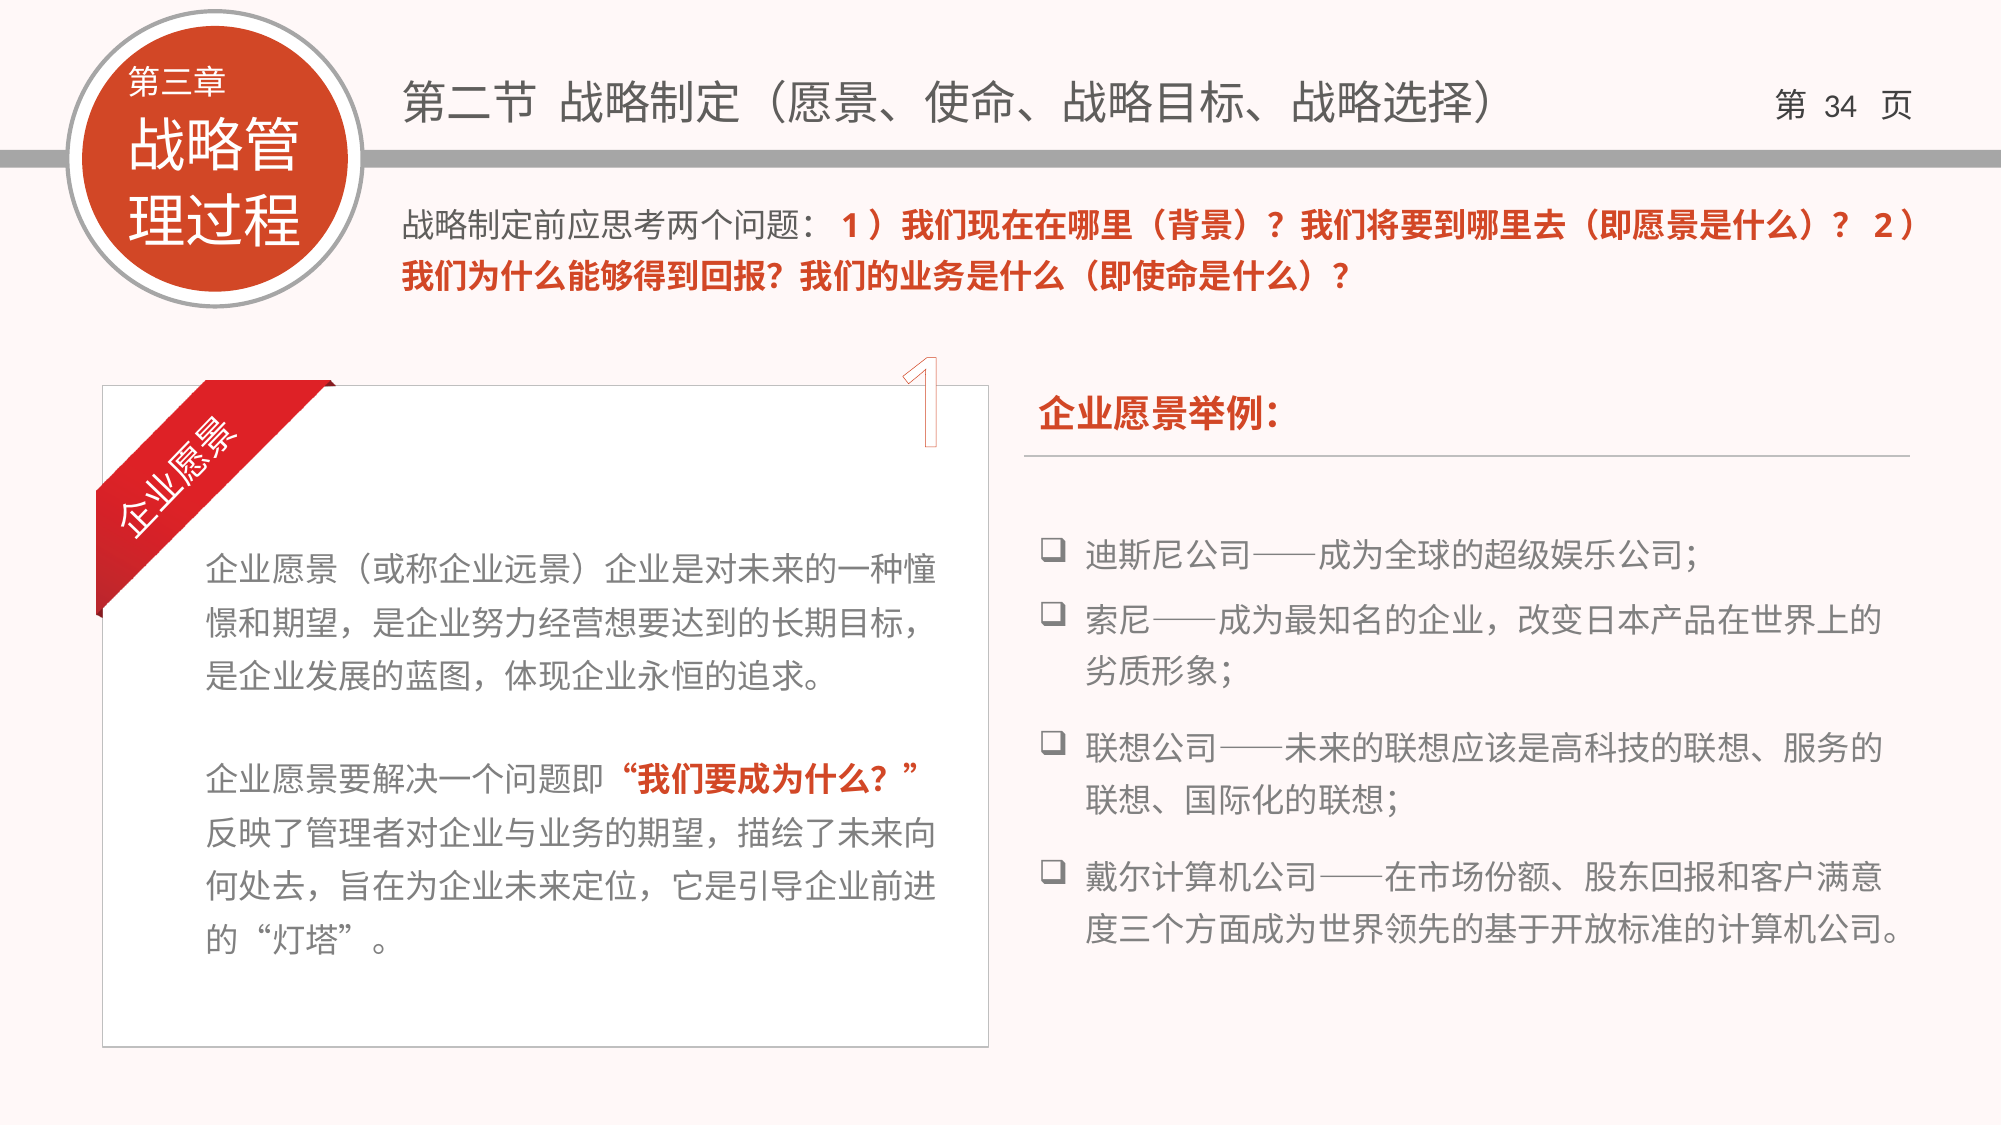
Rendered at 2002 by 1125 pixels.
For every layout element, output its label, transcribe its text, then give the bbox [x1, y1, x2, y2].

text_box 企业愿景要解决一个问题即“我们要成为什么？”反映了管理者对企业与业务的期望，描绘了未来向何处去，旨在为企业未来定位，它是引导企业前进的“灯塔”。 [191, 736, 977, 967]
text_box 企业愿景（或称企业远景）企业是对未来的一种憧憬和期望，是企业努力经营想要达到的长期目标，是企业发展的蓝图，体现企业永恒的追求。 [191, 526, 977, 703]
text_box 迪斯尼公司——成为全球的超级娱乐公司； 索尼——成为最知名的企业，改变日本产品在世界上的劣质形象； 联想公司——未来的联想应该是高科技的联想、服务的联想、国际化的联想； 戴尔计算机公司——在市场份额、股东回报和客户满意度三个方面成为世界领先的基于开放标准的计算机公司。 [1023, 515, 1910, 956]
text_box [100, 383, 990, 1049]
text_box 1 [876, 314, 979, 480]
text_box 企业愿景举例： [1023, 366, 1810, 443]
picture [96, 380, 336, 619]
text_box 战略制定前应思考两个问题：1）我们现在在哪里（背景）？我们将要到哪里去（即愿景是什么）？2）我们为什么能够得到回报？我们的业务是什么（即使命是什么）？ [386, 184, 1961, 303]
